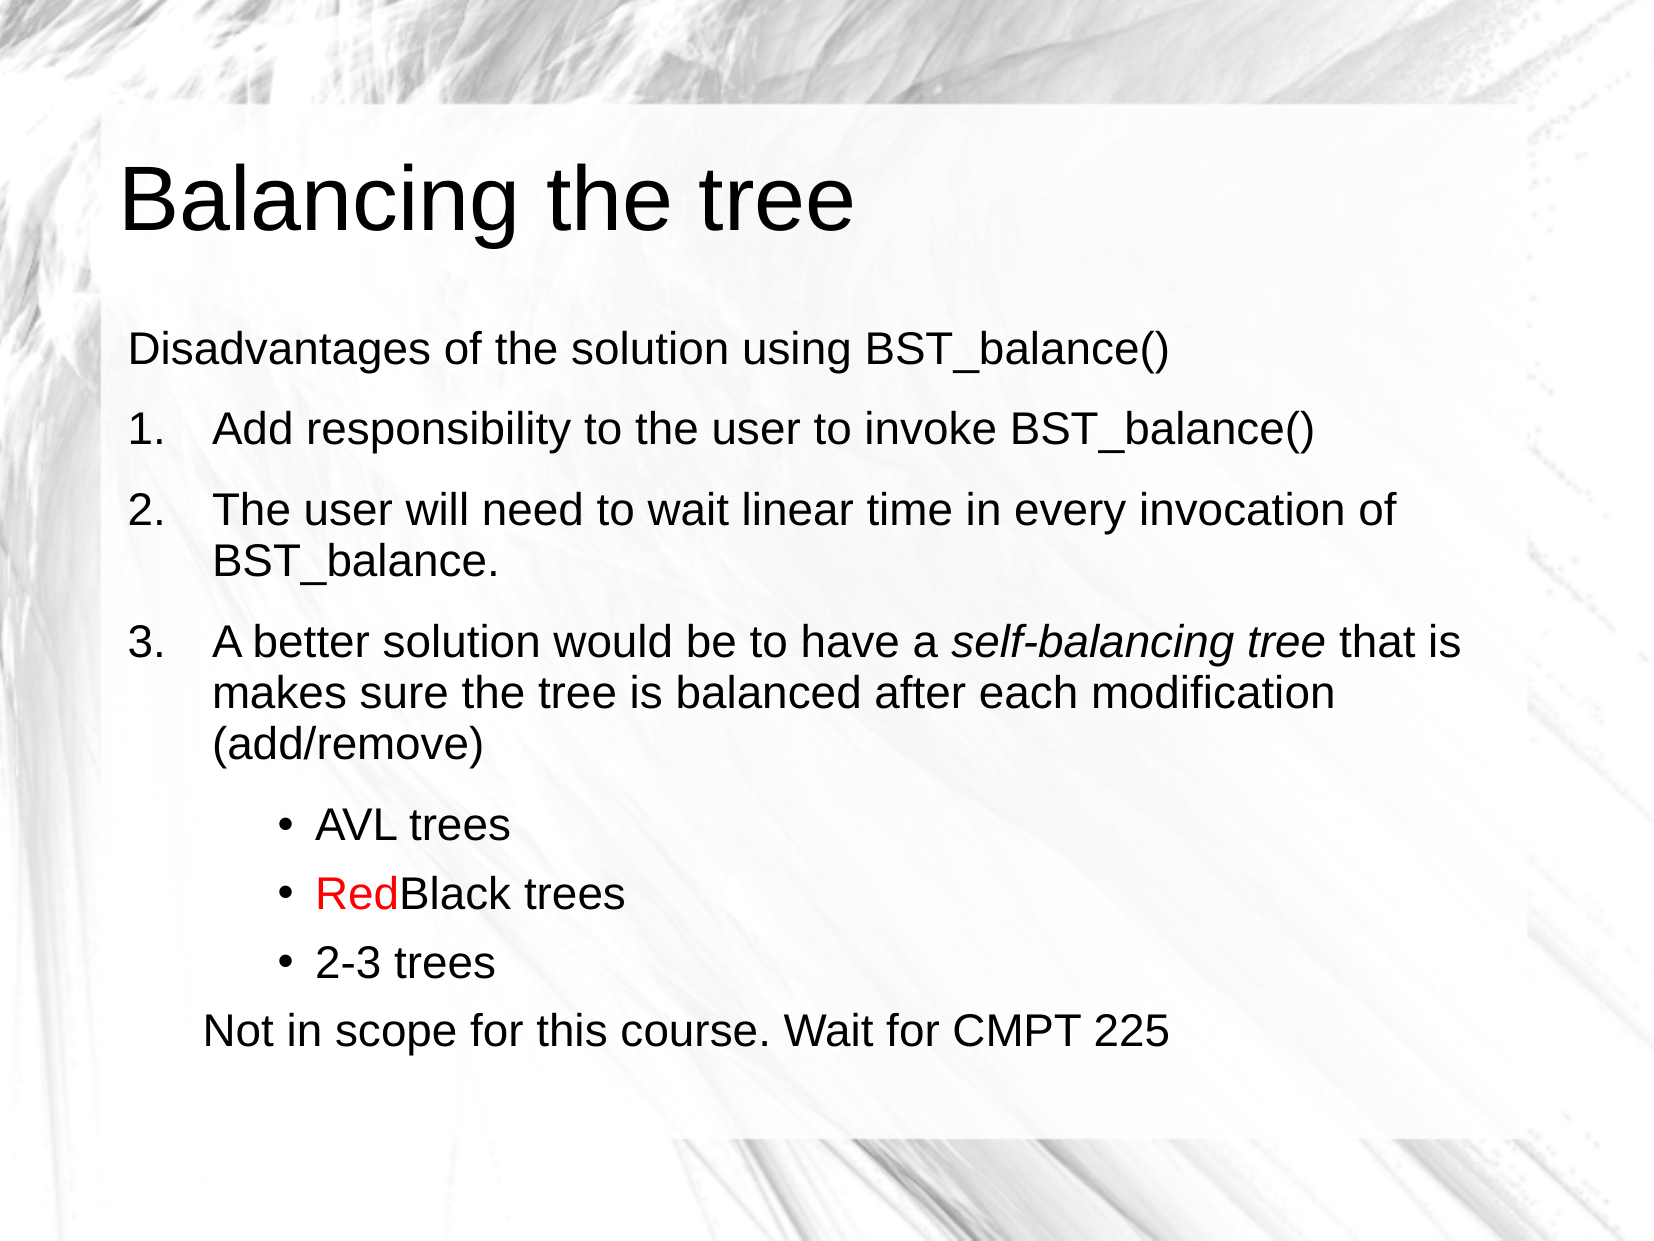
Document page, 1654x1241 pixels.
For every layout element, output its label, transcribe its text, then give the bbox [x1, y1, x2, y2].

title Balancing the tree [118, 93, 1506, 299]
picture [0, 0, 1654, 1241]
list Disadvantages of the solution using BST_balance() Add responsibility to the user to invoke BST_balance() The user will need to wait linear time in every invocation of BST_balance. A better solution would be to have a self-balancing tree that is makes sure the tree is balanced after each modification (add/remove) AVL trees RedBlack trees 2-3 trees Not in scope for this course. Wait for CMPT 225 [118, 319, 1571, 1109]
